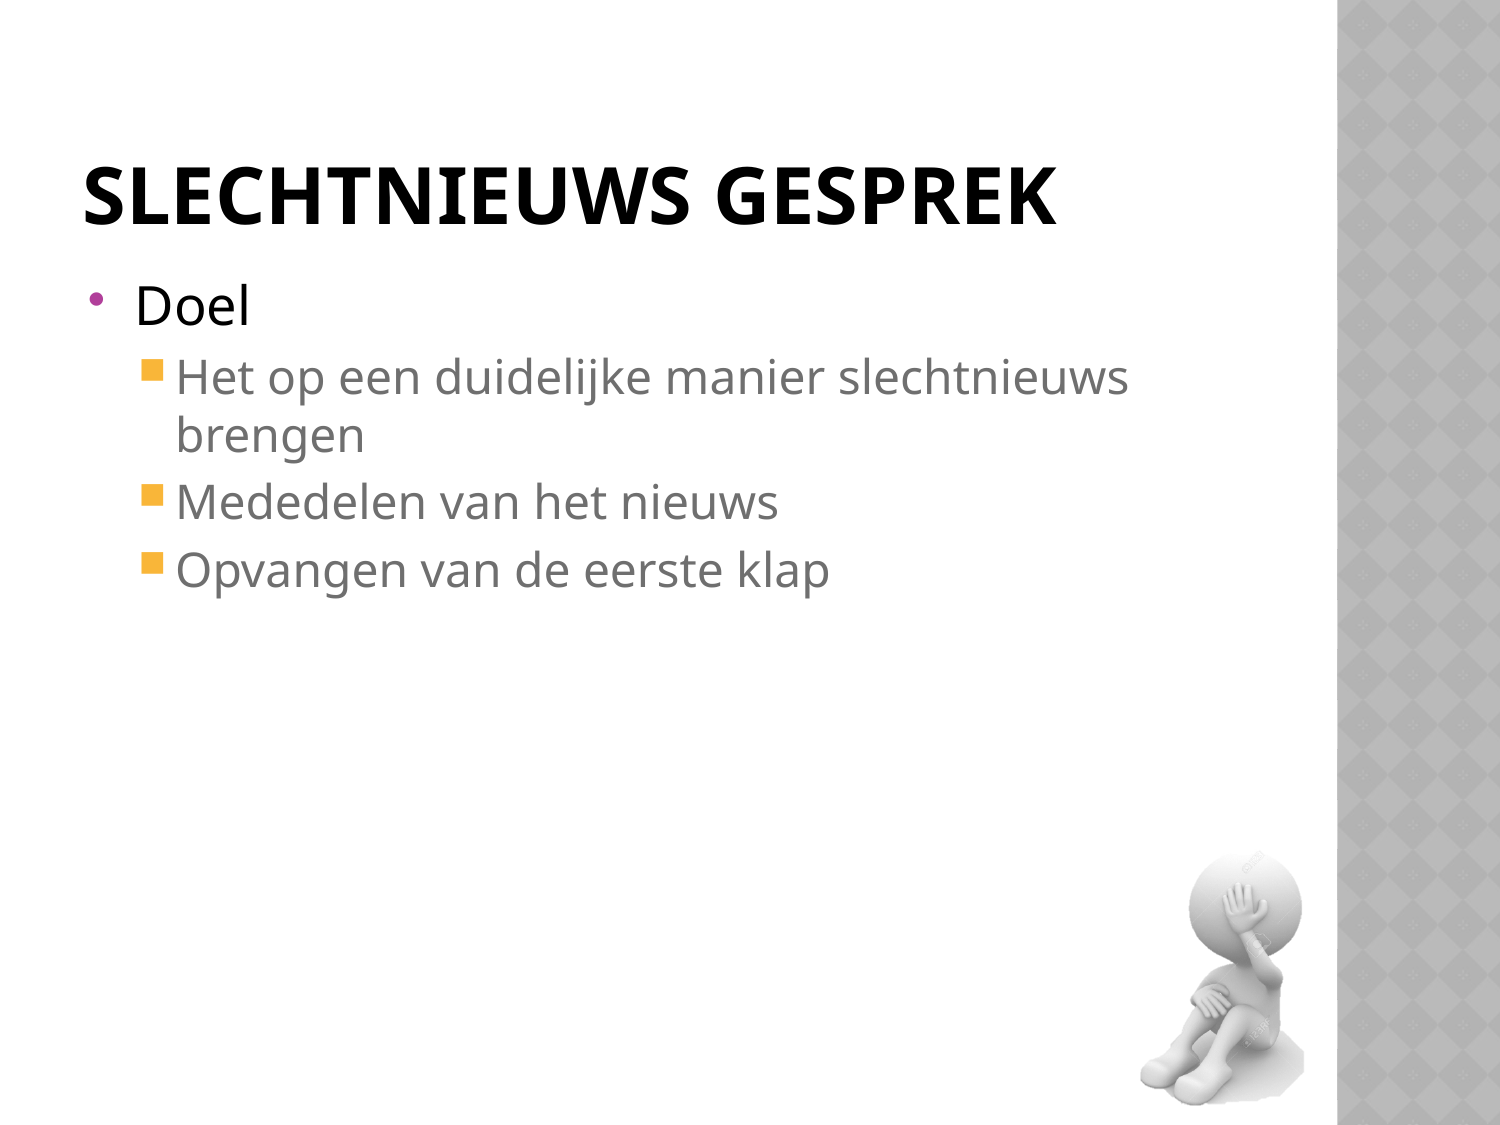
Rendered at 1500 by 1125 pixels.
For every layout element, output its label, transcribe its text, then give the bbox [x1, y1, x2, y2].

title Slechtnieuws gesprek [75, 52, 1263, 240]
picture [1058, 832, 1341, 1125]
list Doel Het op een duidelijke manier slechtnieuws brengen Mededelen van het nieuws Opvangen van de eerste klap [75, 264, 1329, 1059]
